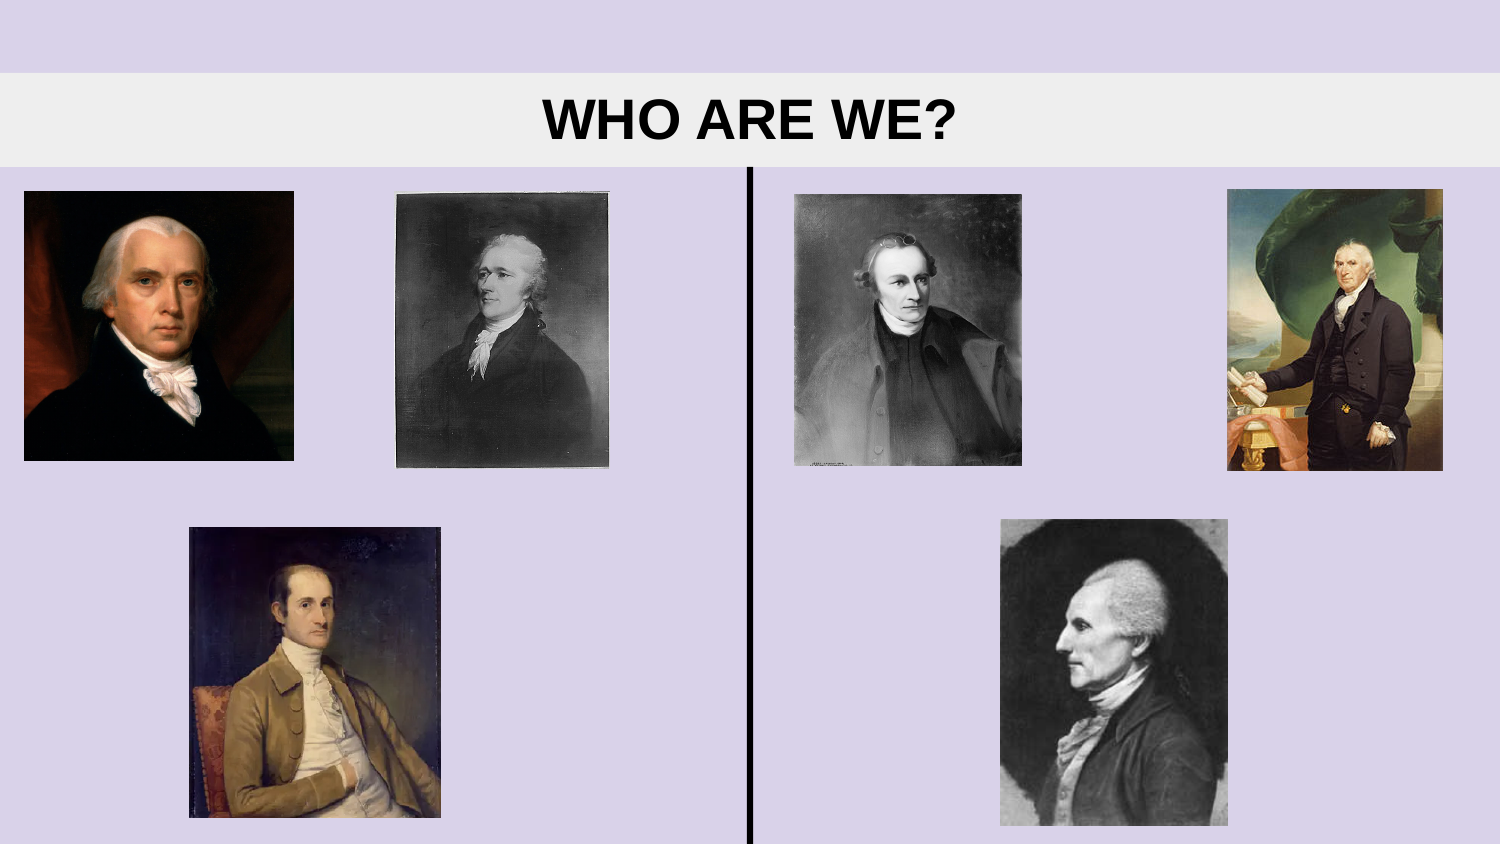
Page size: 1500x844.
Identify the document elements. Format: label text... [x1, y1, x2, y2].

picture [24, 191, 295, 462]
picture [1000, 519, 1228, 826]
picture [393, 191, 610, 469]
picture [189, 527, 442, 818]
picture [794, 194, 1022, 466]
picture [1227, 189, 1443, 471]
title WHO ARE WE? [0, 72, 1500, 167]
